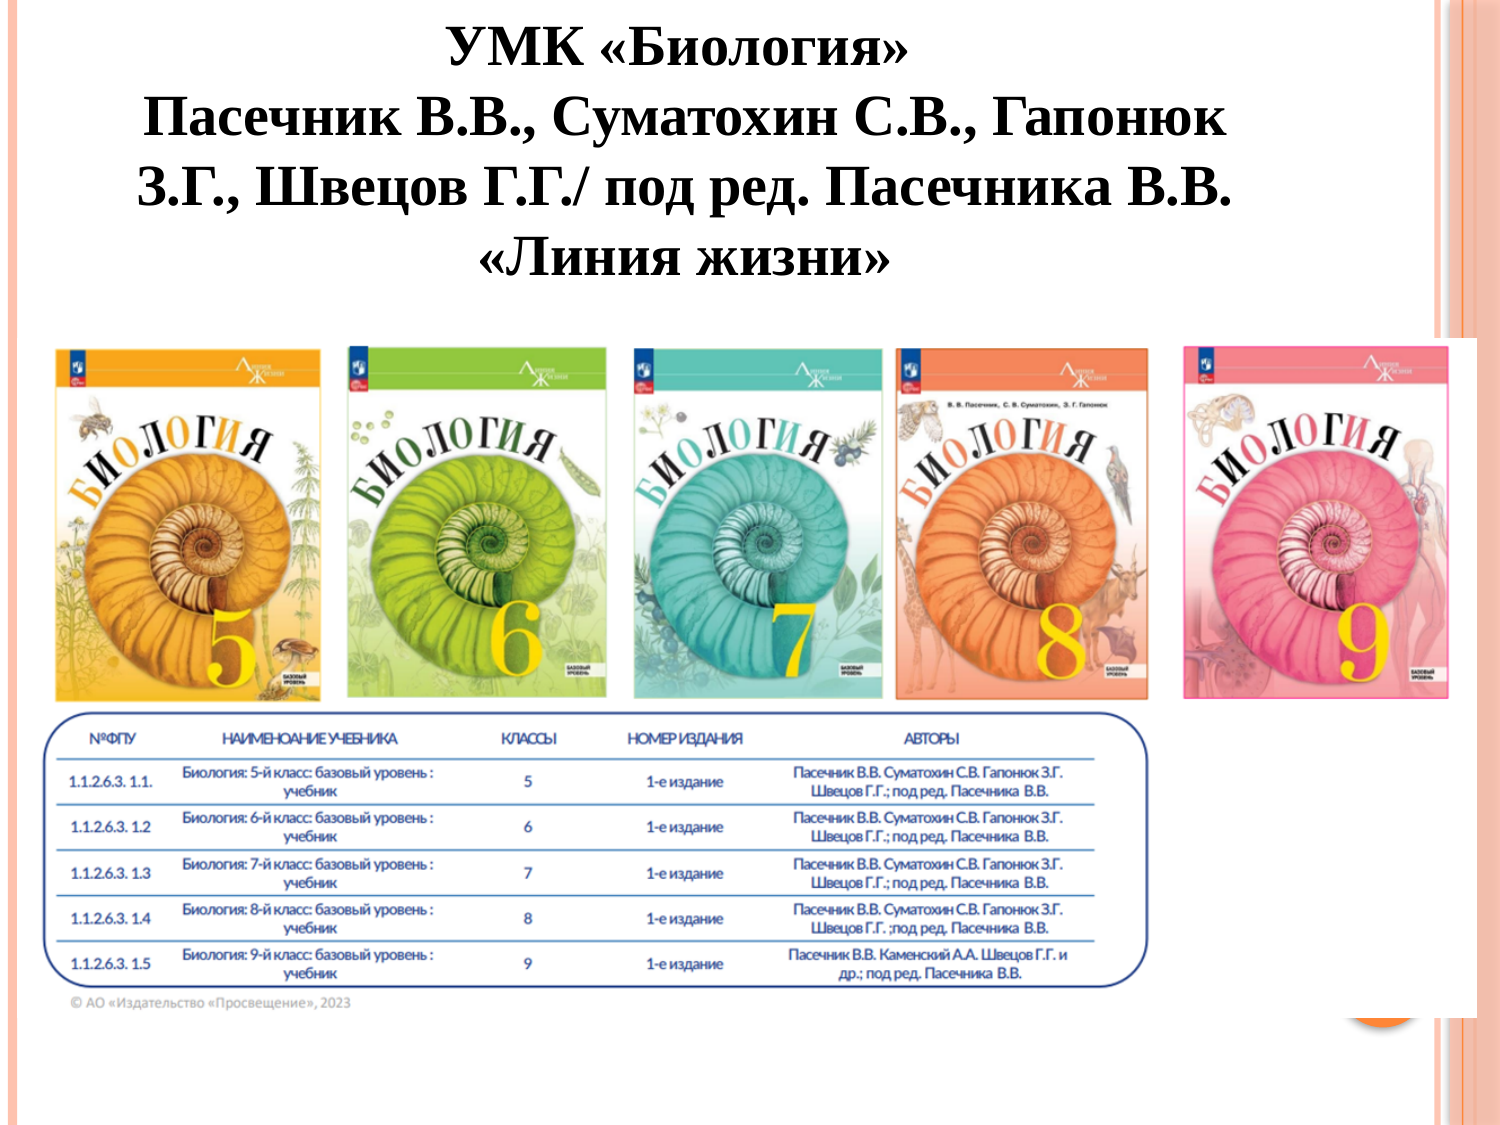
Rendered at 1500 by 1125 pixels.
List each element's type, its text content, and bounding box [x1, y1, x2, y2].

text_box УМК «Биология» Пасечник В.В., Суматохин С.В., Гапонюк З.Г., Швецов Г.Г./ под ред. Пасечника В.В. «Линия жизни» [88, 0, 1282, 295]
picture [17, 337, 1478, 1019]
